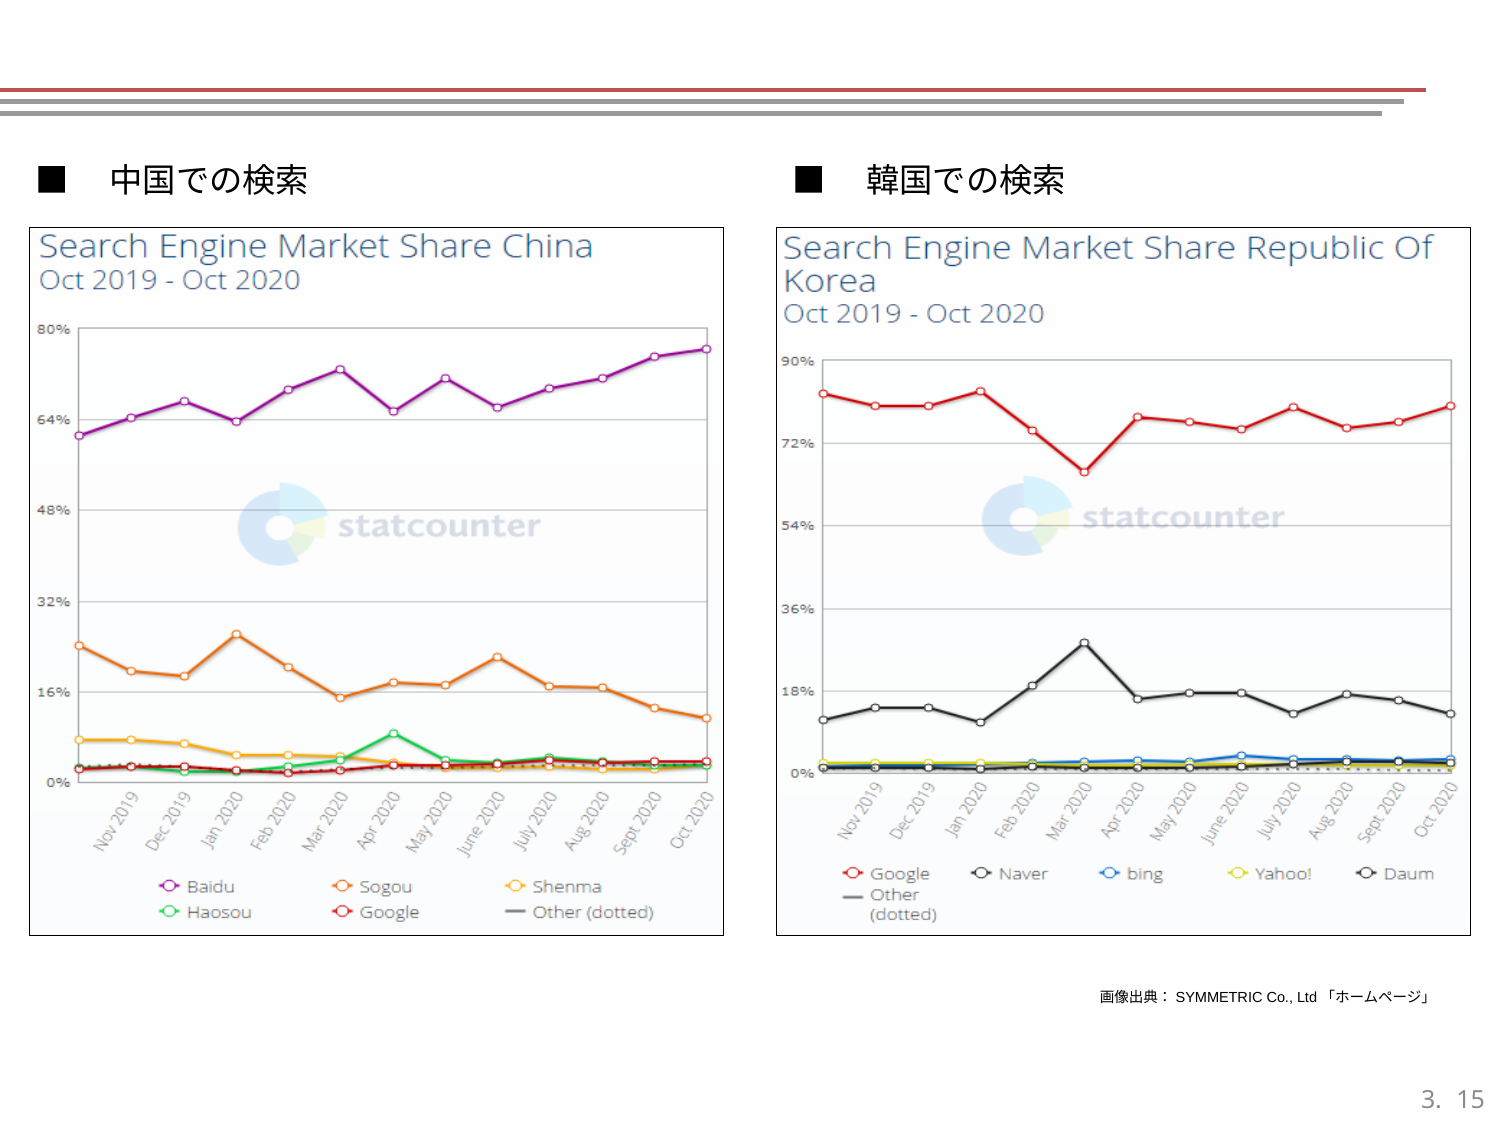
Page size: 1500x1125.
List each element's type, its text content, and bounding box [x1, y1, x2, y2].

text_box 画像出典：SYMMETRIC Co., Ltd「ホームページ」 [1047, 980, 1451, 1013]
slide_number 14 [1381, 1065, 1500, 1125]
text_box ■ 中国での検索 [18, 154, 537, 210]
picture [776, 226, 1471, 936]
picture [29, 226, 724, 936]
text_box ■ 韓国での検索 [775, 154, 1294, 209]
